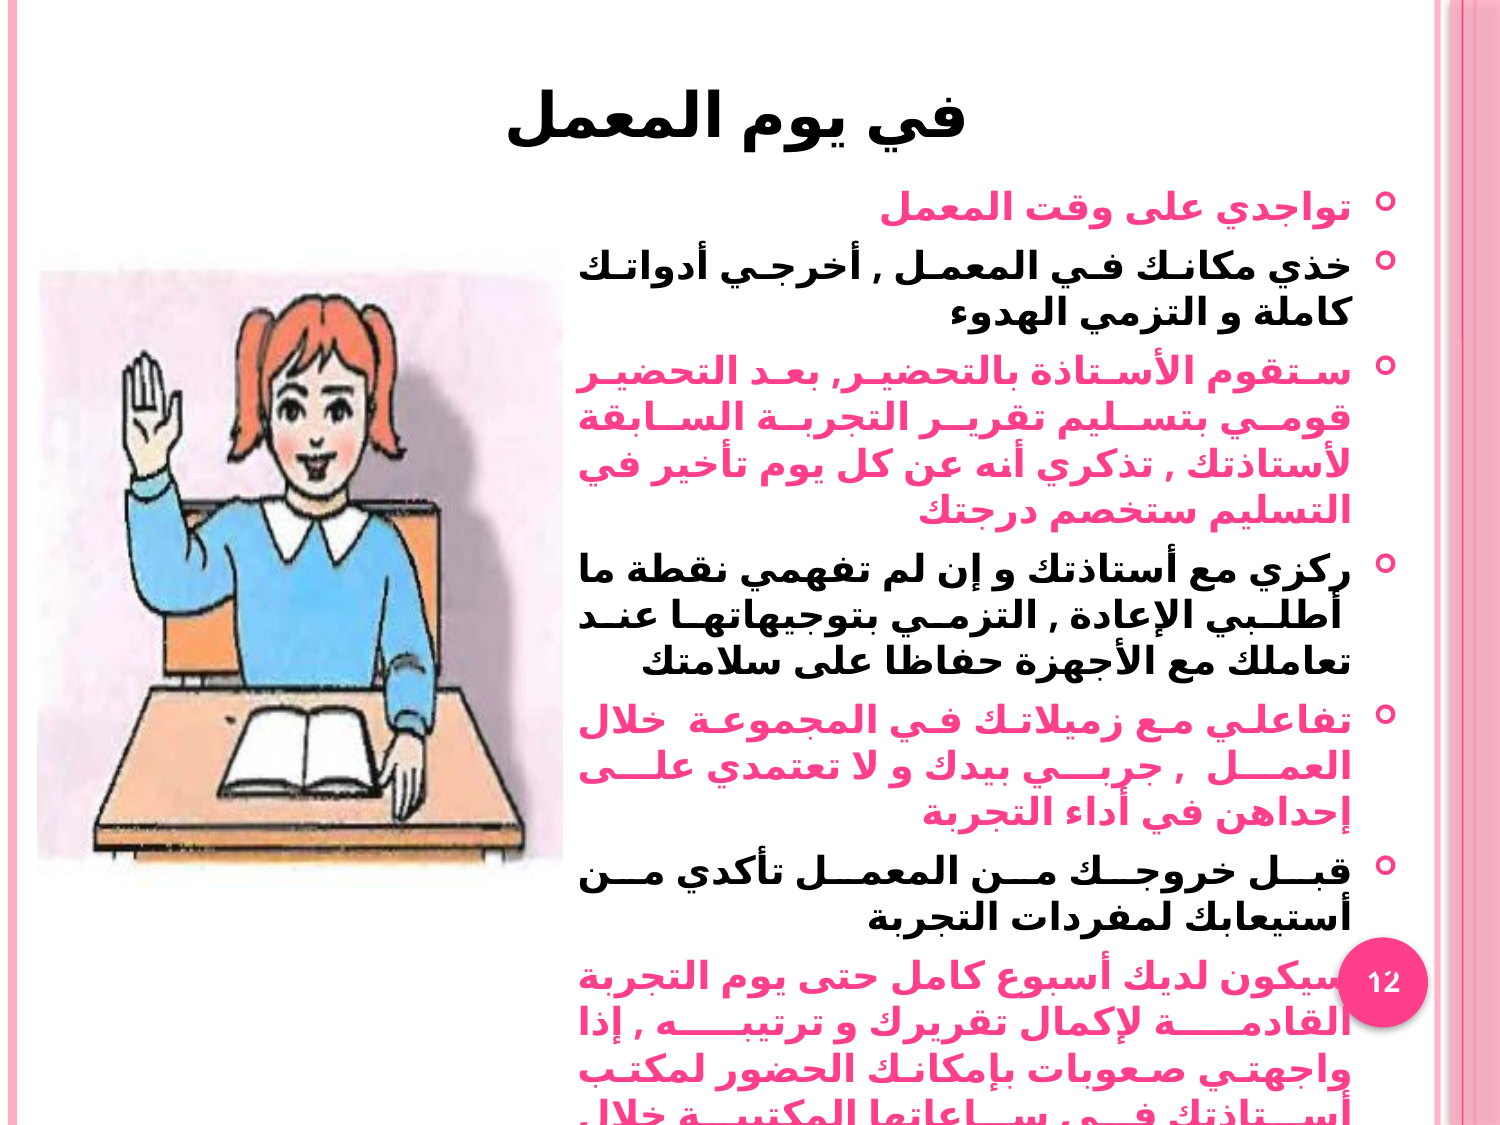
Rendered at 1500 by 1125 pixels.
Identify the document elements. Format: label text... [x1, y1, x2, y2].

list تواجدي على وقت المعمل خذي مكانك في المعمل , أخرجي أدواتك كاملة و التزمي الهدوء ستقوم الأستاذة بالتحضير, بعد التحضير قومي بتسليم تقرير التجربة السابقة لأستاذتك , تذكري أنه عن كل يوم تأخير في التسليم ستخصم درجتك ركزي مع أستاذتك و إن لم تفهمي نقطة ما أطلبي الإعادة , التزمي بتوجيهاتها عند تعاملك مع الأجهزة حفاظا على سلامتك تفاعلي مع زميلاتك في المجموعة خلال العمل , جربي بيدك و لا تعتمدي على إحداهن في أداء التجربة قبل خروجك من المعمل تأكدي من أستيعابك لمفردات التجربة سيكون لديك أسبوع كامل حتى يوم التجربة القادمة لإكمال تقريرك و ترتيبه , إذا واجهتي صعوبات بإمكانك الحضور لمكتب أستاذتك في ساعاتها المكتبية خلال الأسبوع يسلم تقرير التجربة السابقة يدا بيد لأستاذة المعمل خلال الدقائق الأولى من يوم التجربة الجديدة [562, 174, 1413, 1000]
title في يوم المعمل [125, 62, 1350, 158]
slide_number 12 [1333, 940, 1434, 1027]
picture [36, 249, 563, 888]
